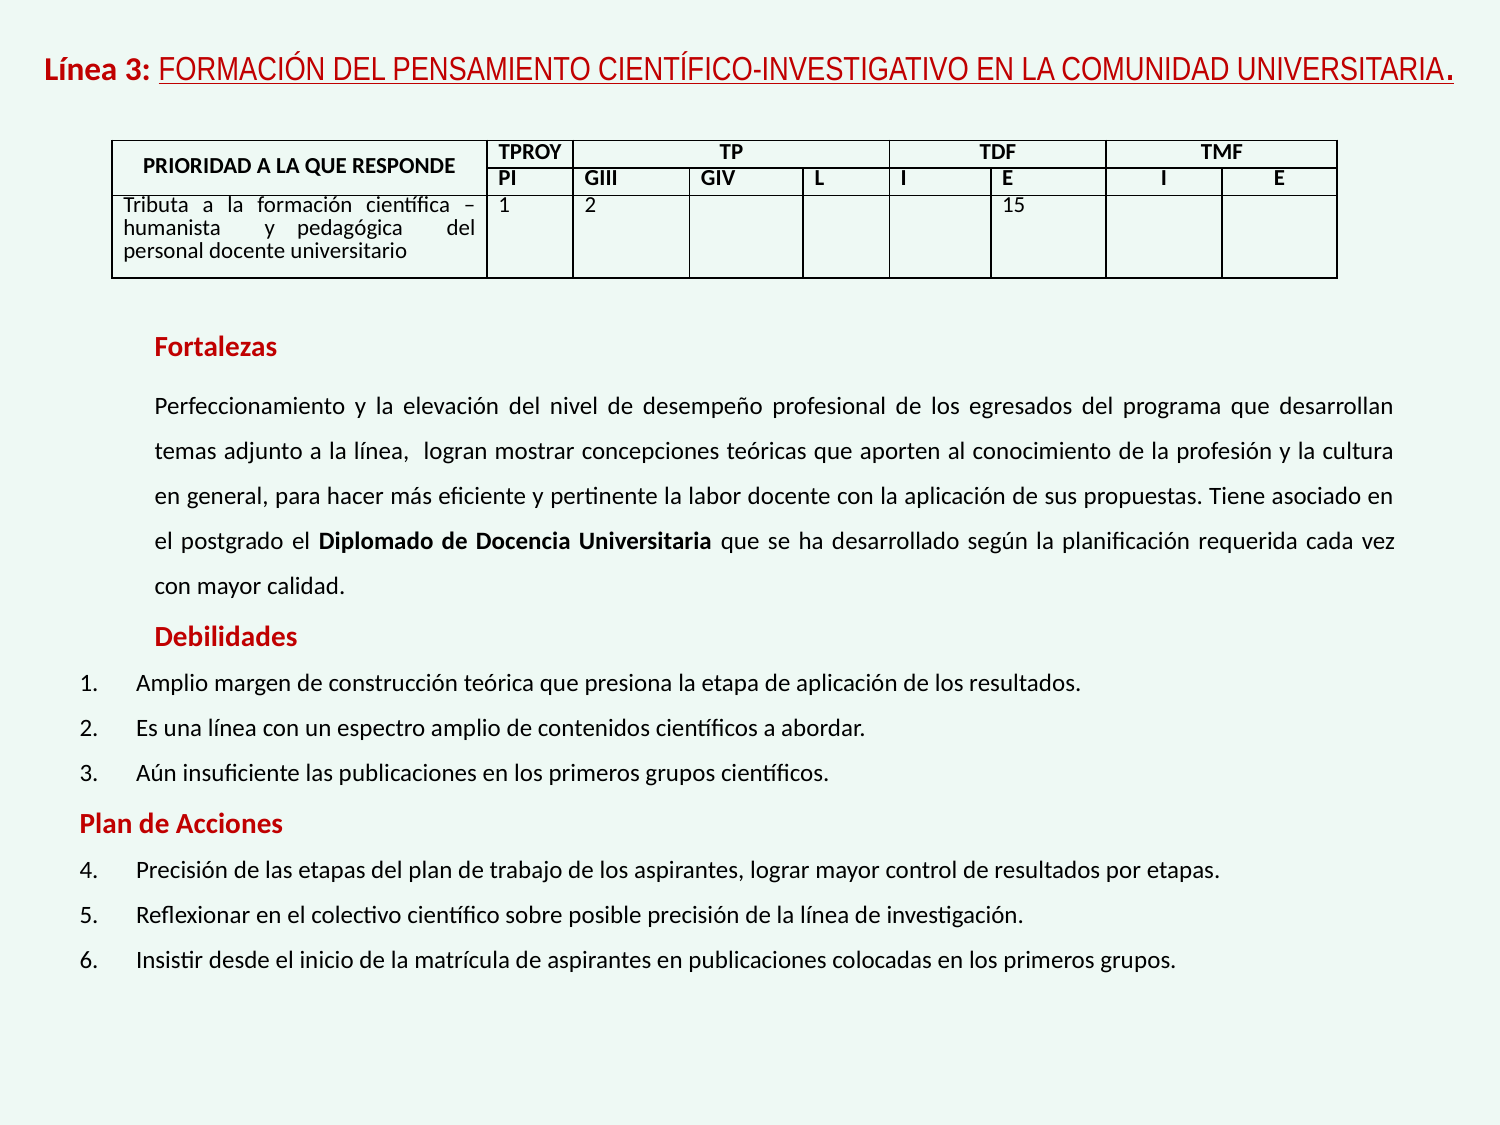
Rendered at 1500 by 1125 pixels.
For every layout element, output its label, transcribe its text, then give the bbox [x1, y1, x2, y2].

table_cell [1107, 196, 1221, 277]
table_header TMF [1107, 141, 1336, 167]
table_cell E [1223, 169, 1336, 195]
table_cell [890, 196, 990, 277]
table_cell Tributa a la formación científica – humanista y pedagógica del personal docente universitario [113, 196, 486, 277]
table_cell E [992, 169, 1105, 195]
table_header TP [574, 141, 889, 167]
table_cell [804, 196, 889, 277]
table_header TDF [890, 141, 1105, 167]
table_cell [690, 196, 802, 277]
text_box Fortalezas Perfeccionamiento y la elevación del nivel de desempeño profesional de los egresados del programa que desarrollan temas adjunto a la línea, logran mostrar concepciones teóricas que aporten al conocimiento de la profesión y la cultura en general, para hacer más eficiente y pertinente la labor docente con la aplicación de sus propuestas. Tiene asociado en el postgrado el Diplomado de Docencia Universitaria que se ha desarrollado según la planificación requerida cada vez con mayor calidad. Debilidades Amplio margen de construcción teórica que presiona la etapa de aplicación de los resultados. Es una línea con un espectro amplio de contenidos científicos a abordar. Aún insuficiente las publicaciones en los primeros grupos científicos. Plan de Acciones Precisión de las etapas del plan de trabajo de los aspirantes, lograr mayor control de resultados por etapas. Reflexionar en el colectivo científico sobre posible precisión de la línea de investigación. Insistir desde el inicio de la matrícula de aspirantes en publicaciones colocadas en los primeros grupos. [64, 302, 1412, 981]
table_header TPROY [488, 141, 572, 167]
table_header PRIORIDAD A LA QUE RESPONDE [113, 141, 486, 195]
table_cell I [1107, 169, 1221, 195]
table_cell GIV [690, 169, 802, 195]
table_cell 2 [574, 196, 689, 277]
table_cell PI [488, 169, 572, 195]
table_cell 1 [488, 196, 572, 277]
table_cell I [890, 169, 990, 195]
table_cell 15 [992, 196, 1105, 277]
table_cell L [804, 169, 889, 195]
text_box Línea 3: FORMACIÓN DEL PENSAMIENTO CIENTÍFICO-INVESTIGATIVO EN LA COMUNIDAD UNIVERSITARIA. [29, 39, 1483, 140]
table_cell GIII [574, 169, 689, 195]
table_cell [1223, 196, 1336, 277]
